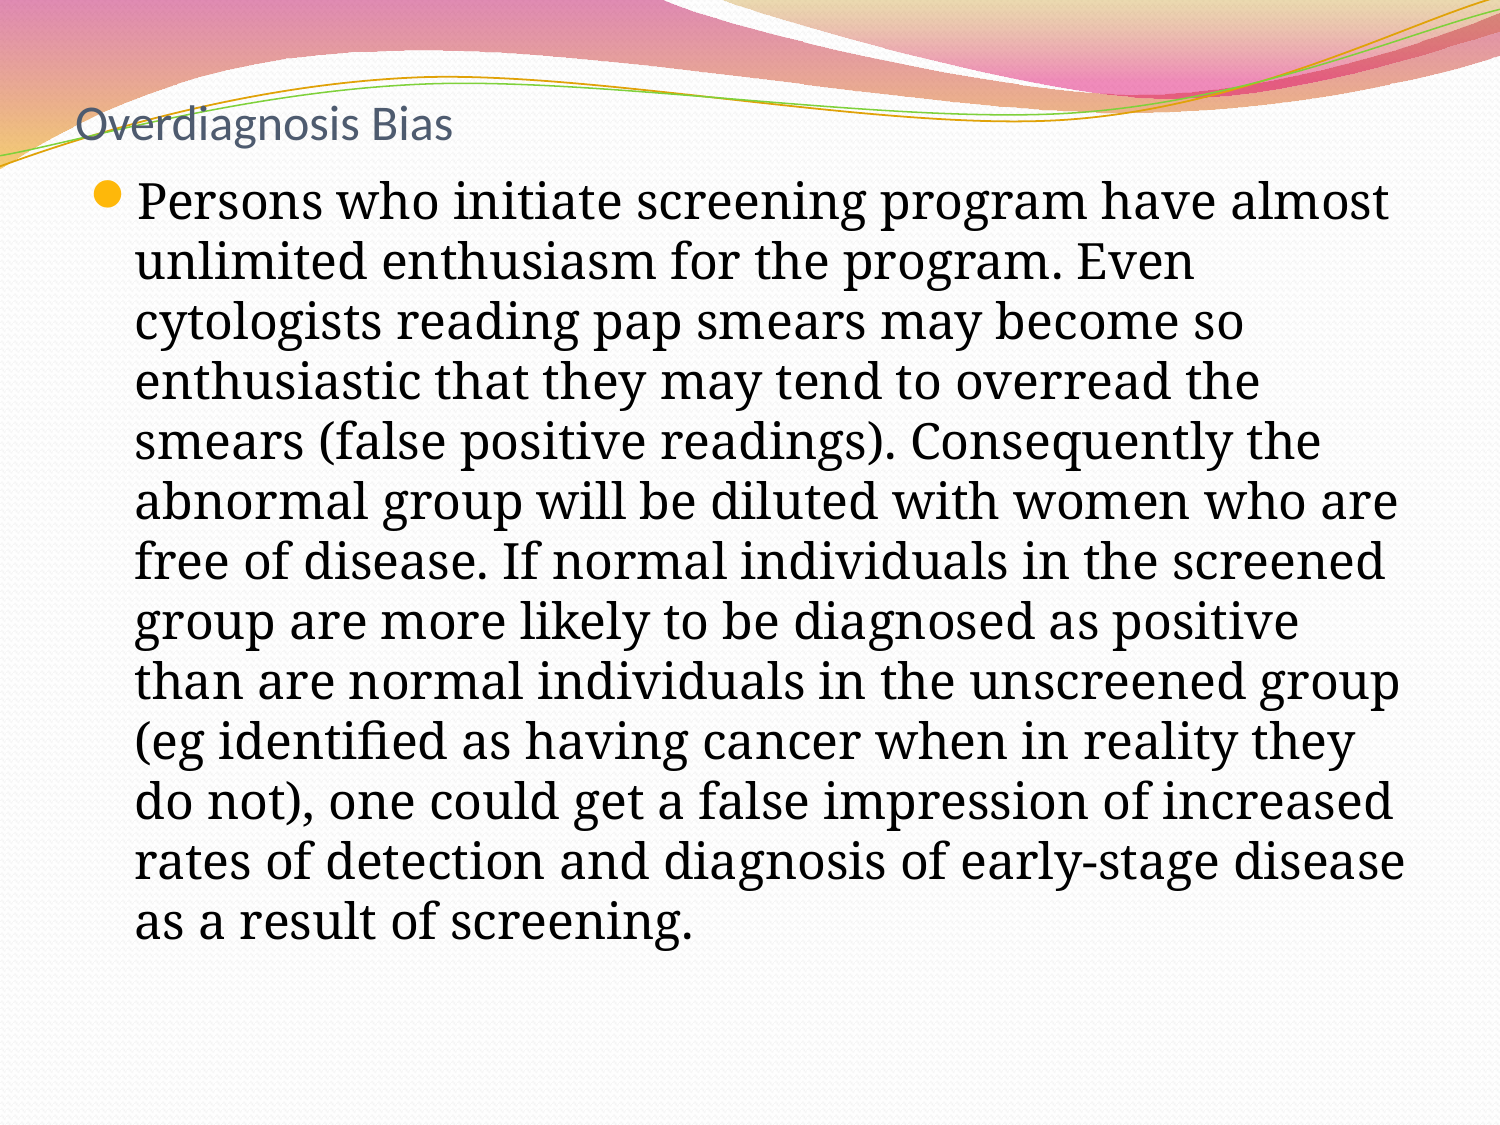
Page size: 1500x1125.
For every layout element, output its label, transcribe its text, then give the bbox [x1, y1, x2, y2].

list Persons who initiate screening program have almost unlimited enthusiasm for the program. Even cytologists reading pap smears may become so enthusiastic that they may tend to overread the smears (false positive readings). Consequently the abnormal group will be diluted with women who are free of disease. If normal individuals in the screened group are more likely to be diagnosed as positive than are normal individuals in the unscreened group (eg identified as having cancer when in reality they do not), one could get a false impression of increased rates of detection and diagnosis of early-stage disease as a result of screening. [75, 162, 1425, 1005]
title Overdiagnosis Bias [75, 45, 1425, 150]
